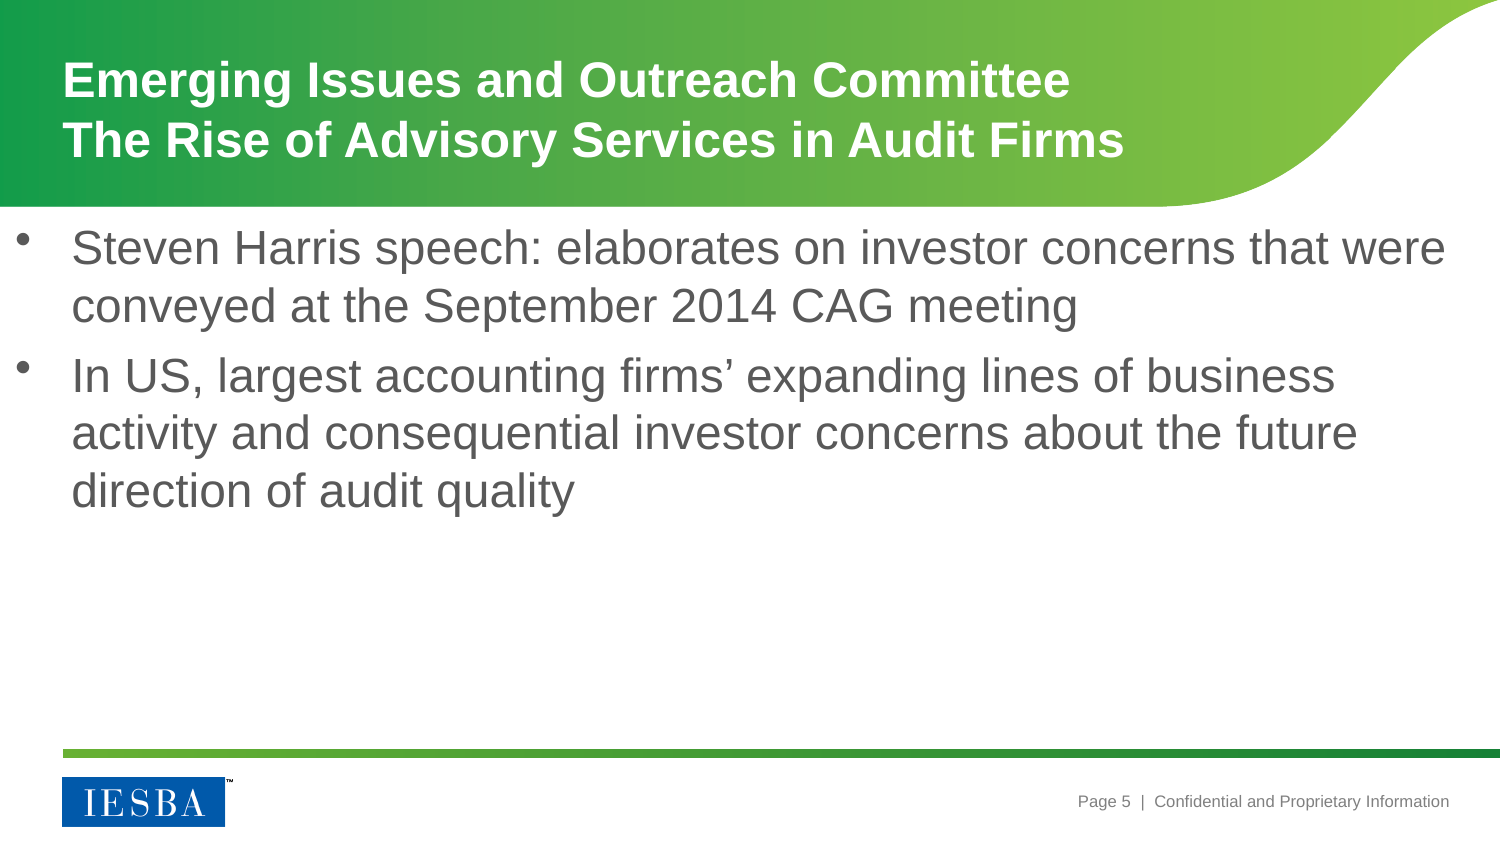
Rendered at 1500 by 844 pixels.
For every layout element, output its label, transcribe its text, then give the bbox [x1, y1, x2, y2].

title Emerging Issues and Outreach Committee The Rise of Advisory Services in Audit Firms [62, 75, 1300, 141]
picture [0, 0, 1500, 207]
picture [62, 777, 233, 827]
list Steven Harris speech: elaborates on investor concerns that were conveyed at the September 2014 CAG meeting In US, largest accounting firms’ expanding lines of business activity and consequential investor concerns about the future direction of audit quality [0, 209, 1500, 747]
